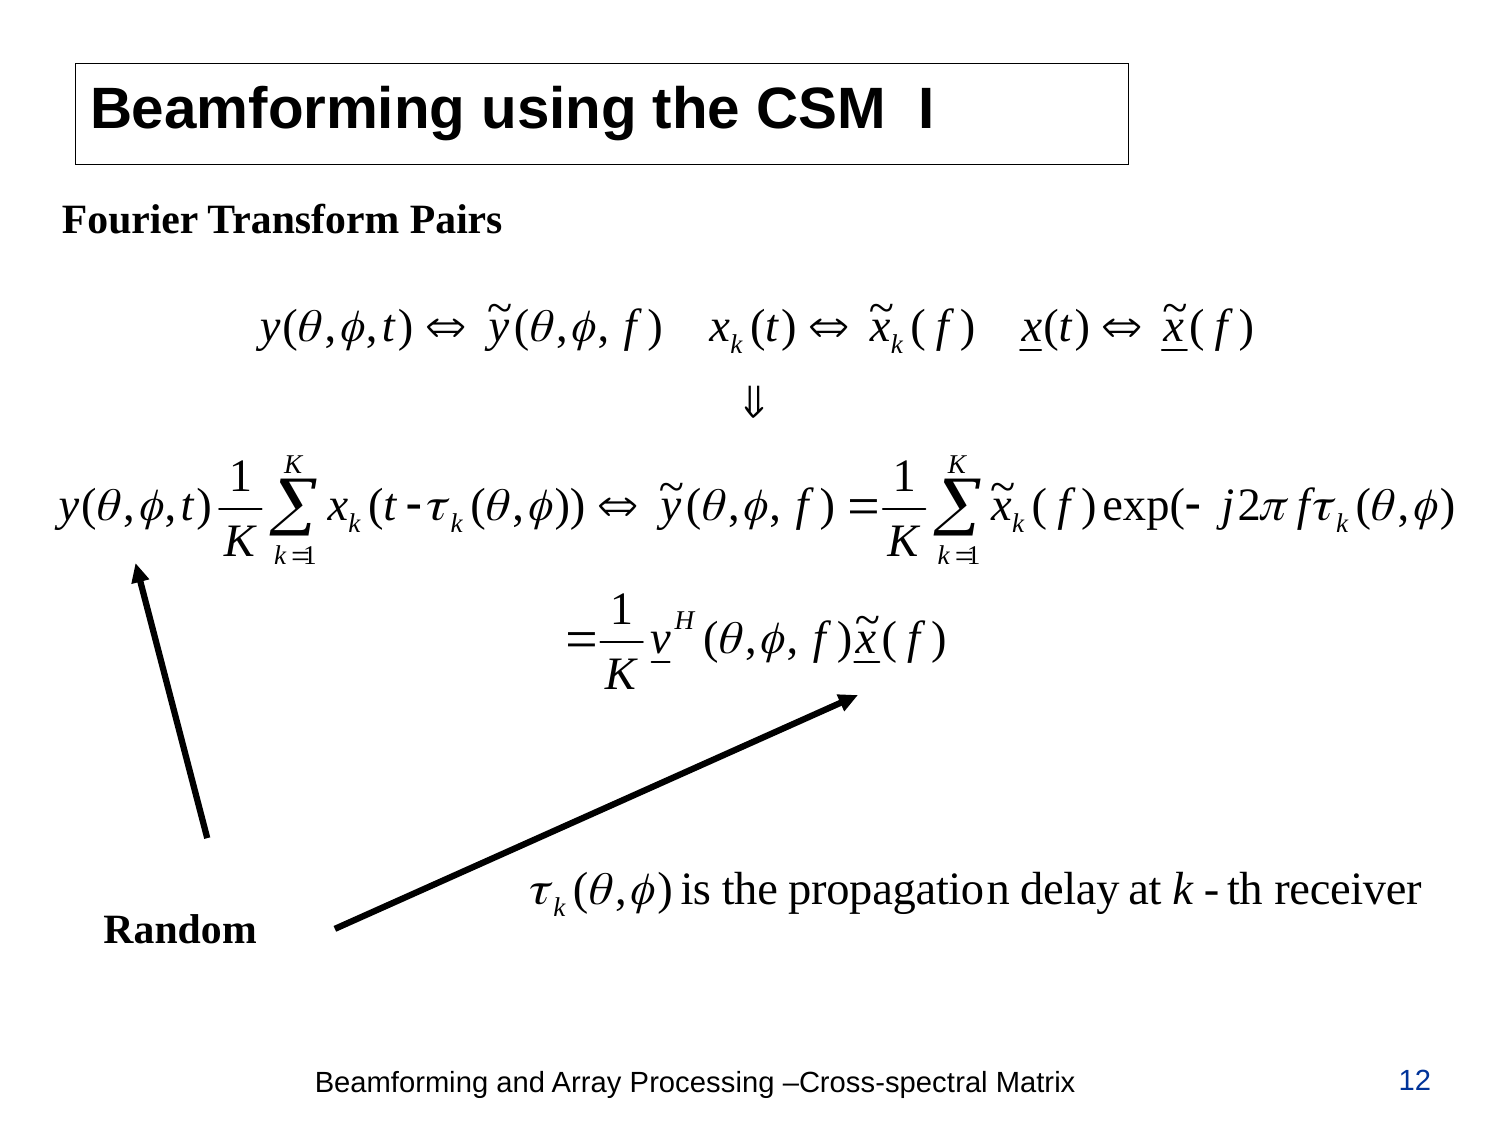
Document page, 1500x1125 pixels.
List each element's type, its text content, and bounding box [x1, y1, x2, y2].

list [46, 296, 1462, 700]
title Beamforming using the CSM I [75, 63, 1129, 165]
slide_number 12 [1207, 1055, 1447, 1102]
text_box Fourier Transform Pairs [47, 174, 598, 262]
text_box Random [88, 884, 349, 971]
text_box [525, 857, 1433, 928]
